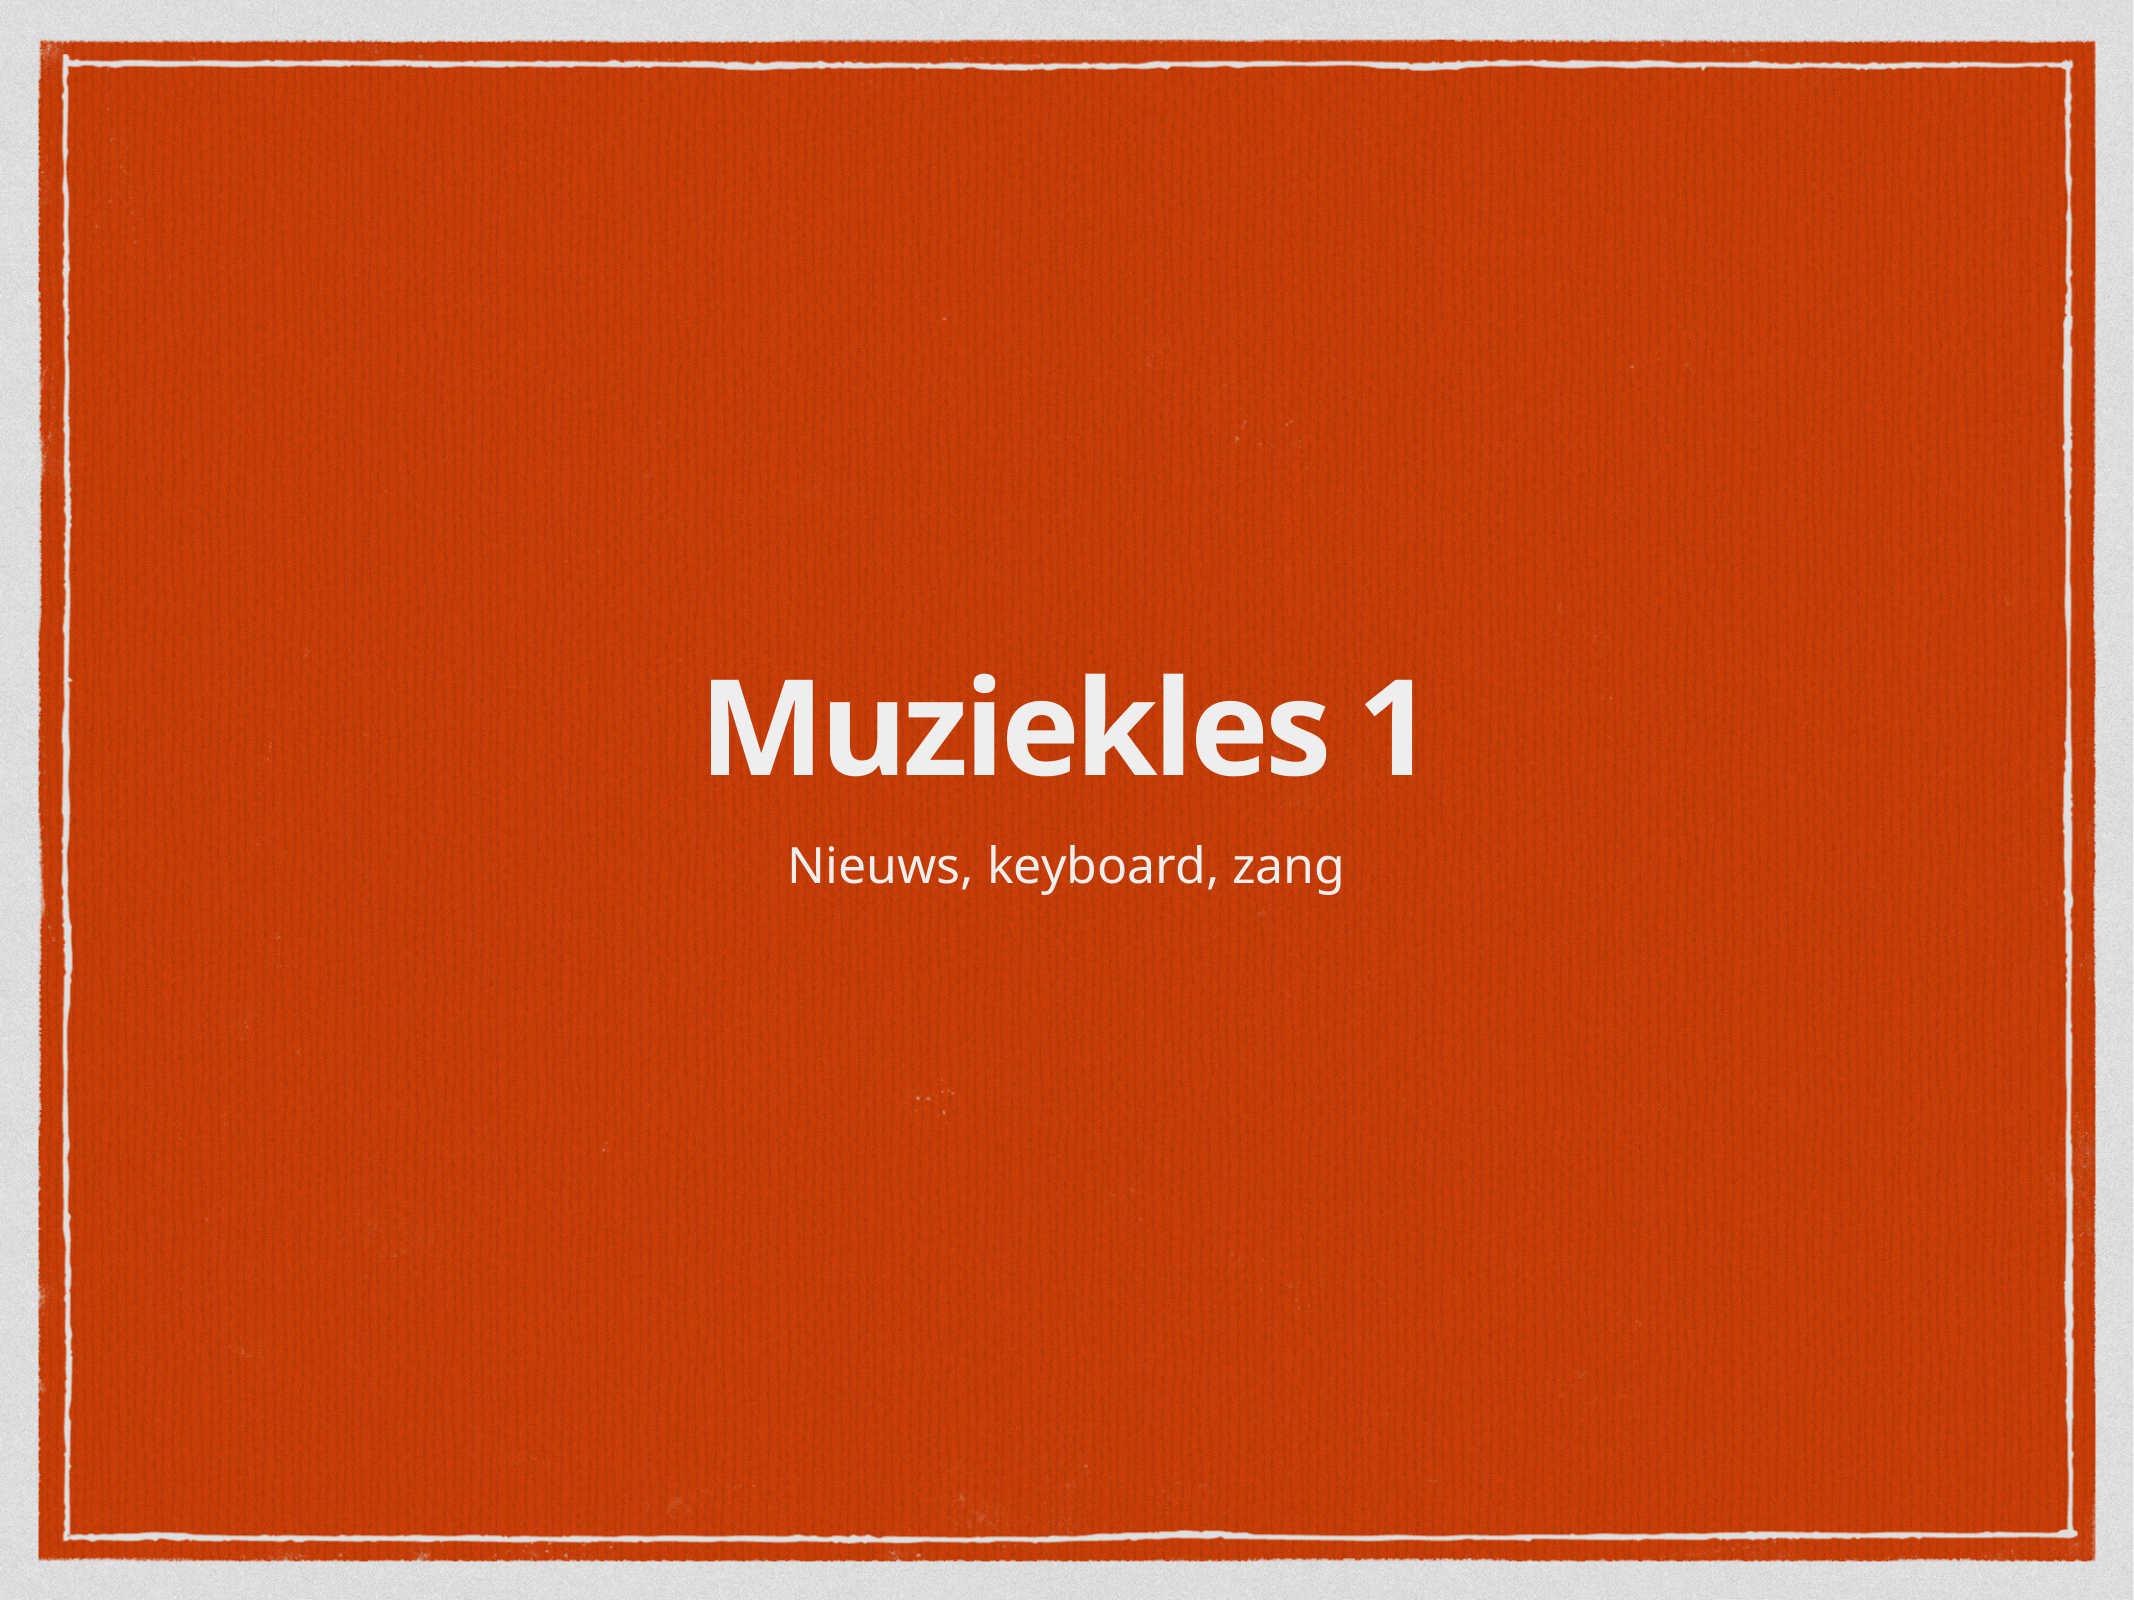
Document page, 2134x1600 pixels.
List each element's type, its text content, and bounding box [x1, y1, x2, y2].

title Muziekles 1 [207, 318, 1926, 811]
subtitle Nieuws, keyboard, zang [207, 824, 1926, 1184]
picture [0, 0, 2134, 1600]
